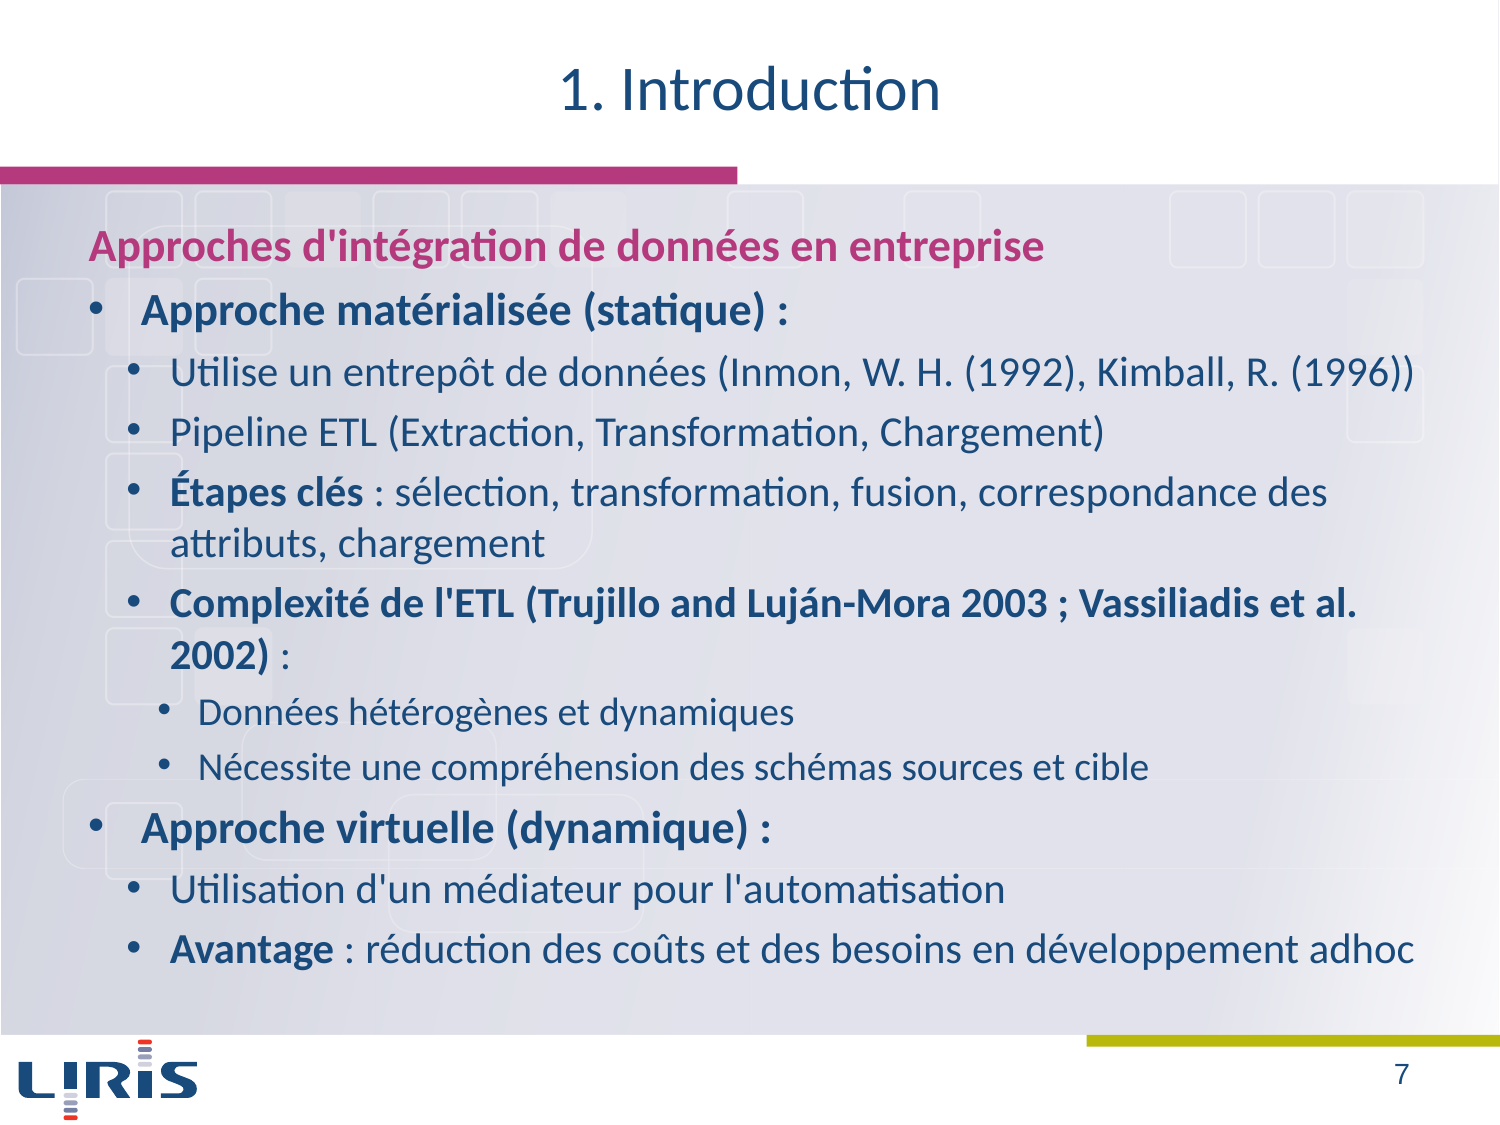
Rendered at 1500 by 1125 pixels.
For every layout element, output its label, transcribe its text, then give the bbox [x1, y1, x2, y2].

picture [1, 185, 1499, 1034]
list Approches d'intégration de données en entreprise Approche matérialisée (statique) : Utilise un entrepôt de données (Inmon, W. H. (1992), Kimball, R. (1996)) Pipeline ETL (Extraction, Transformation, Chargement) Étapes clés : sélection, transformation, fusion, correspondance des attributs, chargement Complexité de l'ETL (Trujillo and Luján-Mora 2003 ; Vassiliadis et al. 2002) : Données hétérogènes et dynamiques Nécessite une compréhension des schémas sources et cible Approche virtuelle (dynamique) : Utilisation d'un médiateur pour l'automatisation Avantage : réduction des coûts et des besoins en développement adhoc [73, 208, 1452, 1012]
slide_number 7 [1230, 1042, 1425, 1103]
title 1. Introduction [75, 38, 1425, 132]
